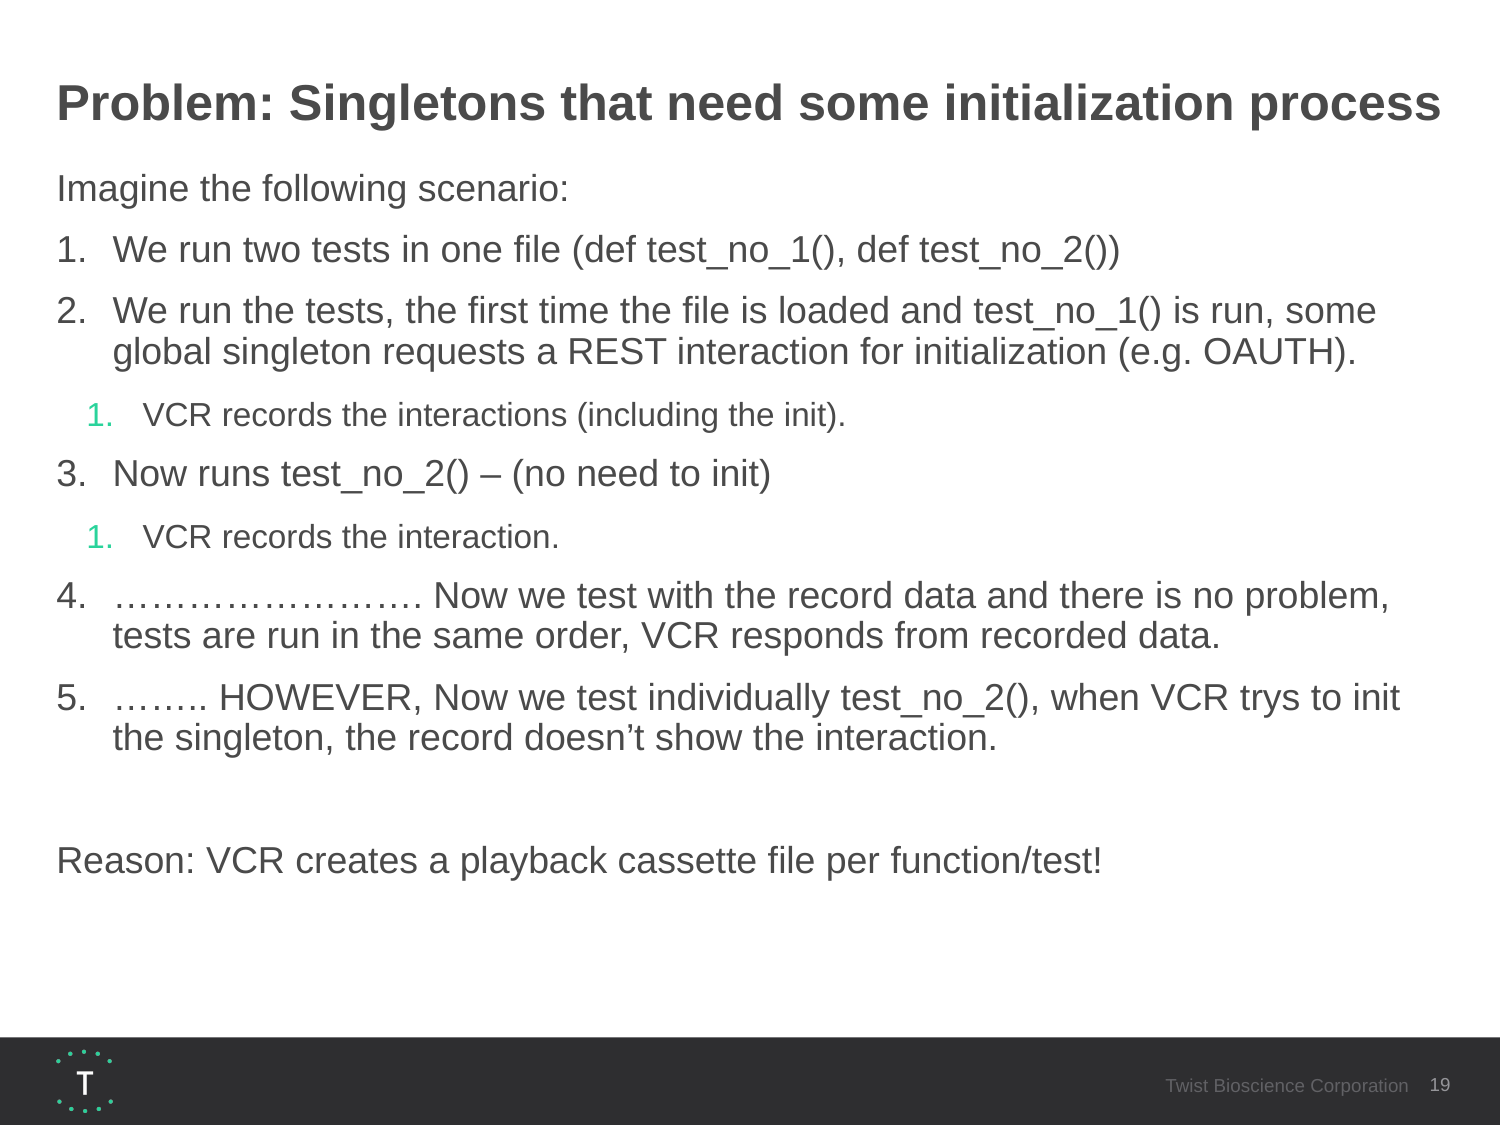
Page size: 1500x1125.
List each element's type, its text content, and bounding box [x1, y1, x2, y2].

title Problem: Singletons that need some initialization process [56, 27, 1444, 132]
picture [42, 1040, 127, 1122]
list Imagine the following scenario: We run two tests in one file (def test_no_1(), def test_no_2()) We run the tests, the first time the file is loaded and test_no_1() is run, some global singleton requests a REST interaction for initialization (e.g. OAUTH). VCR records the interactions (including the init). Now runs test_no_2() – (no need to init) VCR records the interaction. ……………………. Now we test with the record data and there is no problem, tests are run in the same order, VCR responds from recorded data. …….. HOWEVER, Now we test individually test_no_2(), when VCR trys to init the singleton, the record doesn’t show the interaction. Reason: VCR creates a playback cassette file per function/test! [56, 168, 1444, 938]
